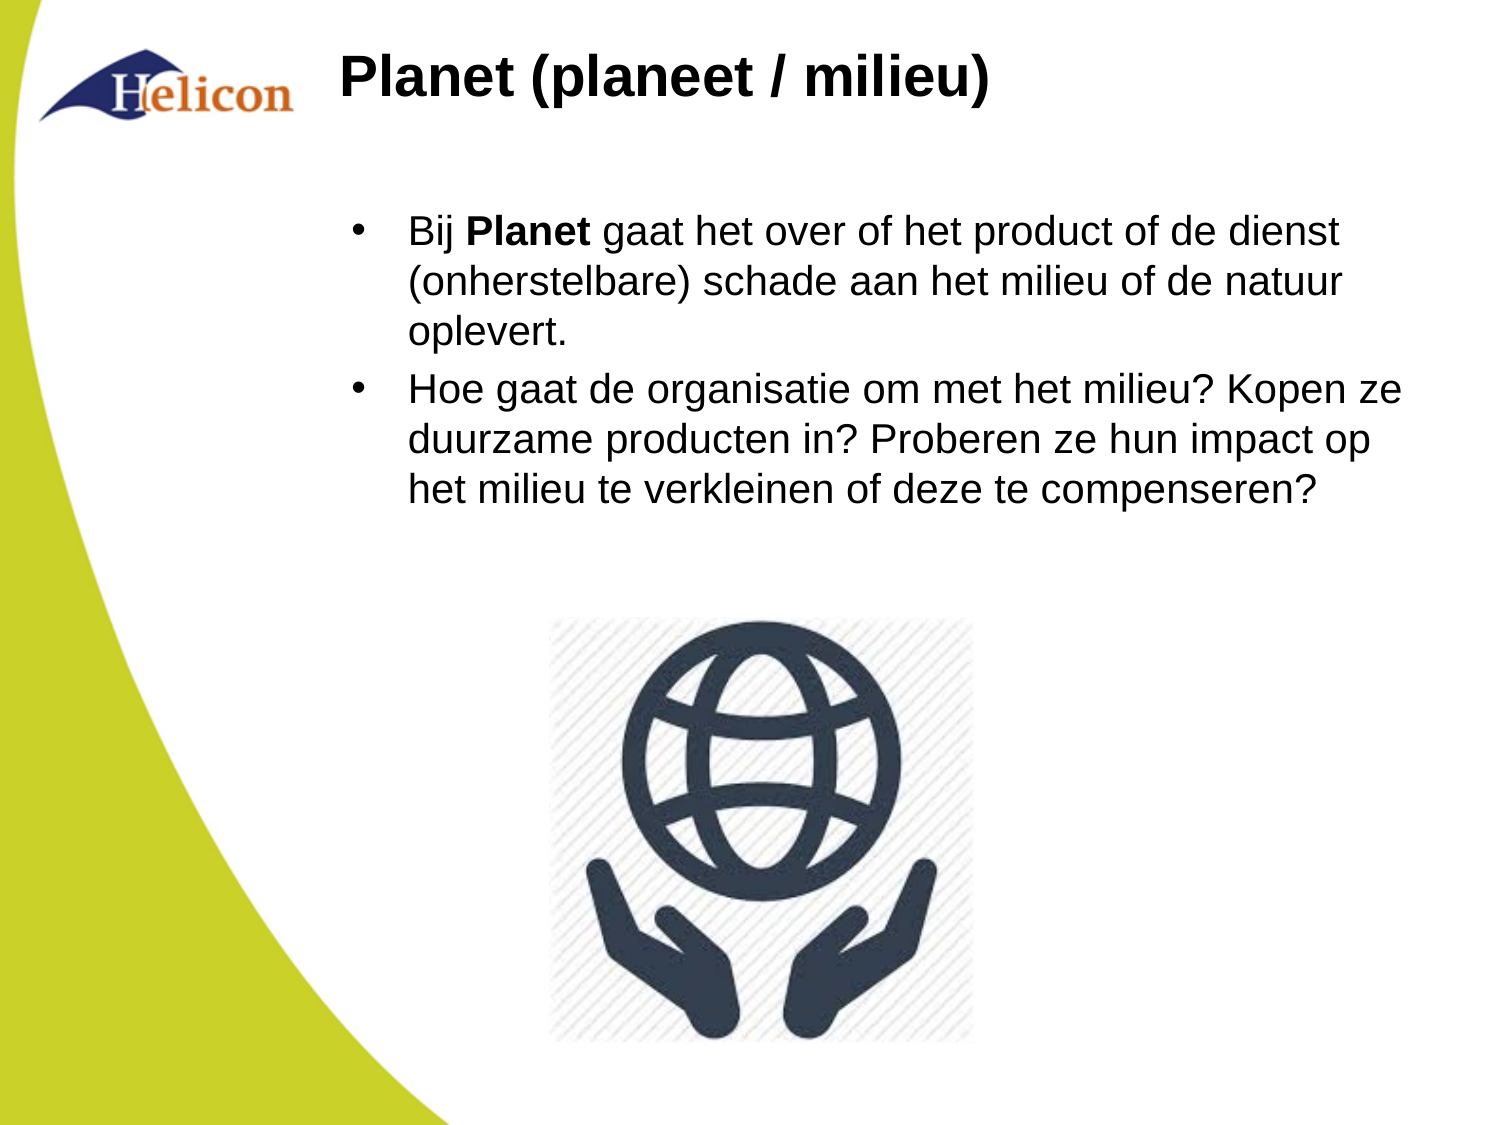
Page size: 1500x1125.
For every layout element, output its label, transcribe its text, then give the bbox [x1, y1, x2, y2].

picture [0, 0, 1500, 1125]
list Bij Planet gaat het over of het product of de dienst (onherstelbare) schade aan het milieu of de natuur oplevert. Hoe gaat de organisatie om met het milieu? Kopen ze duurzame producten in? Proberen ze hun impact op het milieu te verkleinen of deze te compenseren? [336, 196, 1425, 1005]
title Planet (planeet / milieu) [324, 54, 1415, 161]
